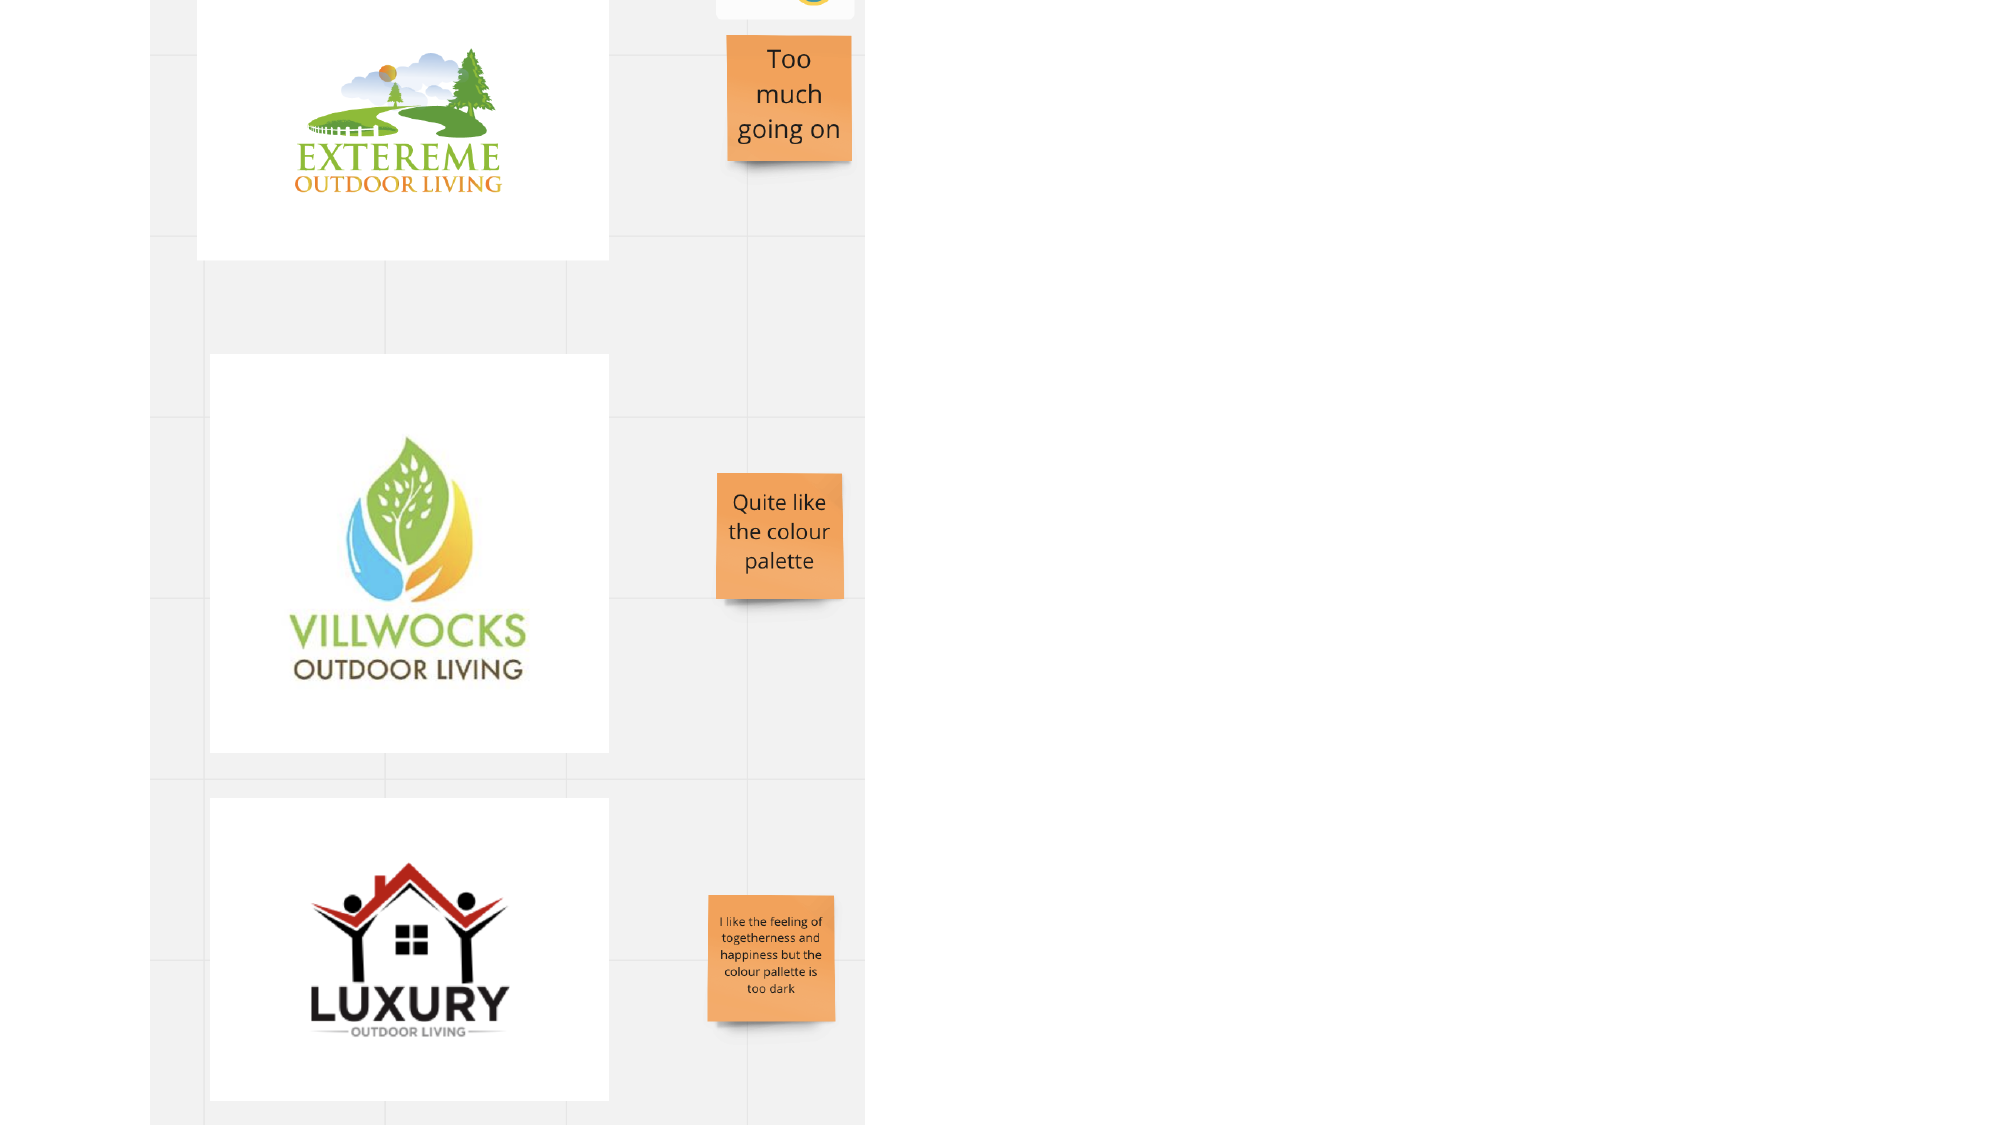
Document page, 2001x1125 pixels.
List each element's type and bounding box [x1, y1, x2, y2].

picture [150, 0, 865, 1125]
